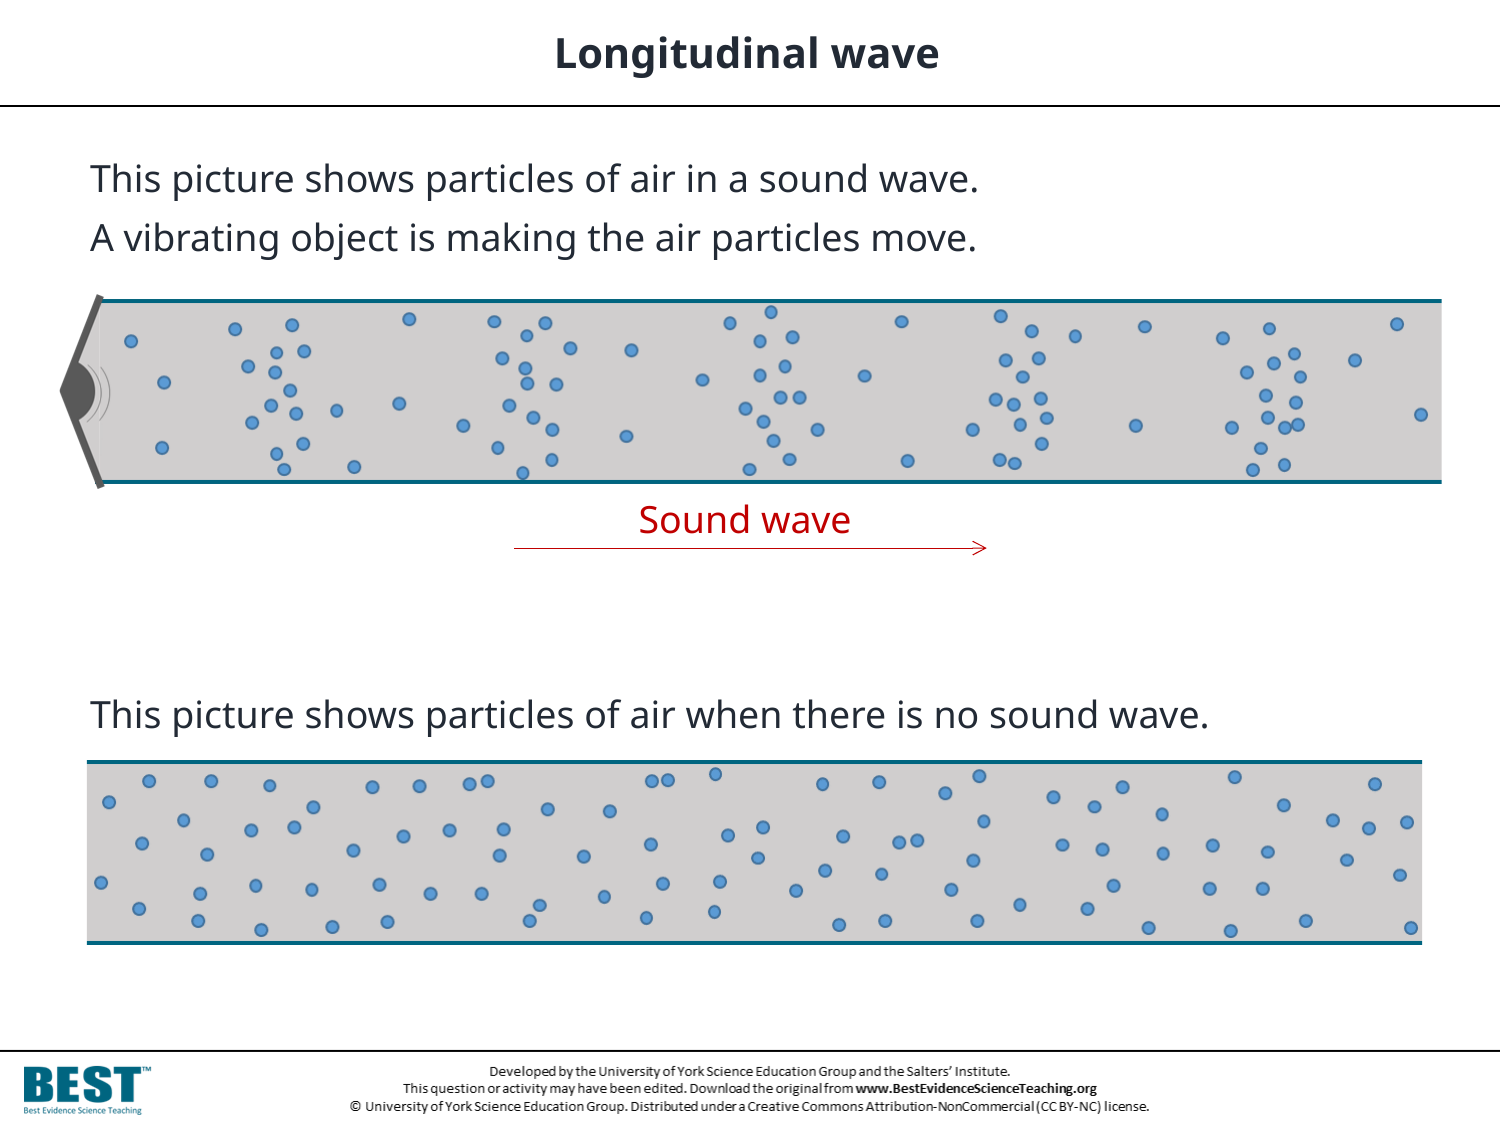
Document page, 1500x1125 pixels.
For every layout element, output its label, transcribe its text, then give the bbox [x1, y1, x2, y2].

text_box Longitudinal wave [23, 4, 1471, 99]
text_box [59, 294, 1442, 549]
picture [0, 105, 1500, 1125]
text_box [74, 676, 1435, 945]
